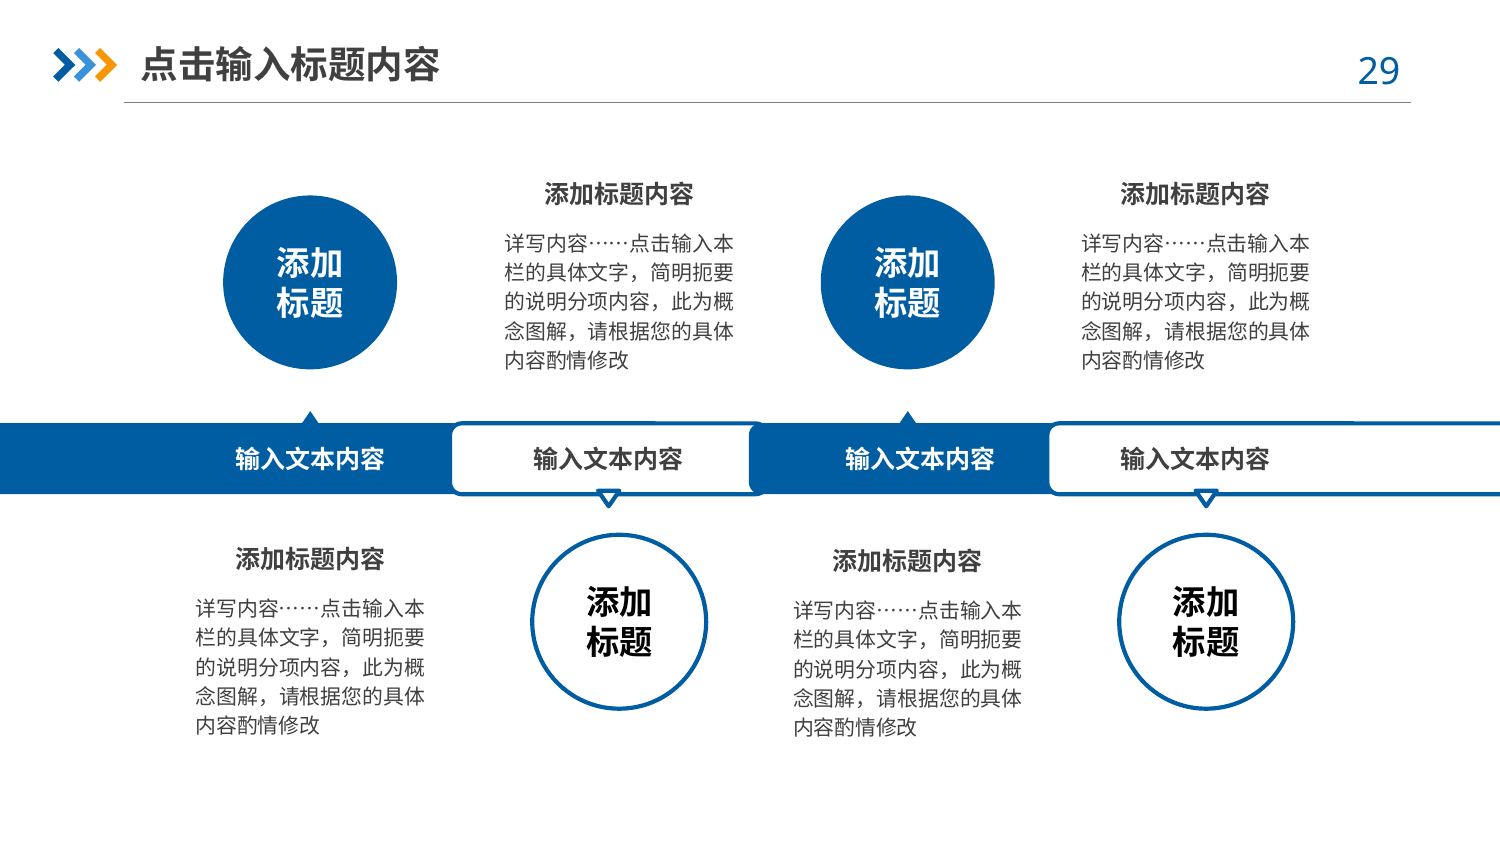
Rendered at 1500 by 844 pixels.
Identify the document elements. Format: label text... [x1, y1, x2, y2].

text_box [0, 410, 470, 495]
text_box 详写内容……点击输入本栏的具体文字，简明扼要的说明分项内容，此为概念图解，请根据您的具体内容酌情修改 [504, 226, 734, 373]
text_box 详写内容……点击输入本栏的具体文字，简明扼要的说明分项内容，此为概念图解，请根据您的具体内容酌情修改 [793, 593, 1023, 740]
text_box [748, 410, 1067, 495]
text_box 详写内容……点击输入本栏的具体文字，简明扼要的说明分项内容，此为概念图解，请根据您的具体内容酌情修改 [195, 591, 425, 738]
text_box 添加标题内容 [1097, 178, 1294, 209]
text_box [449, 423, 768, 507]
text_box 添加标题 [861, 242, 954, 322]
text_box 点击输入标题内容 [140, 32, 491, 95]
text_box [1047, 423, 1500, 507]
text_box 添加标题内容 [212, 543, 409, 574]
text_box [530, 532, 709, 711]
text_box [1117, 532, 1296, 711]
text_box 添加标题内容 [809, 545, 1006, 576]
text_box [223, 195, 398, 370]
text_box 添加标题 [573, 581, 666, 662]
text_box [820, 195, 995, 370]
text_box 添加标题 [264, 242, 357, 322]
text_box 添加标题 [1160, 581, 1253, 662]
text_box 添加标题内容 [521, 178, 718, 209]
text_box 详写内容……点击输入本栏的具体文字，简明扼要的说明分项内容，此为概念图解，请根据您的具体内容酌情修改 [1081, 226, 1311, 373]
